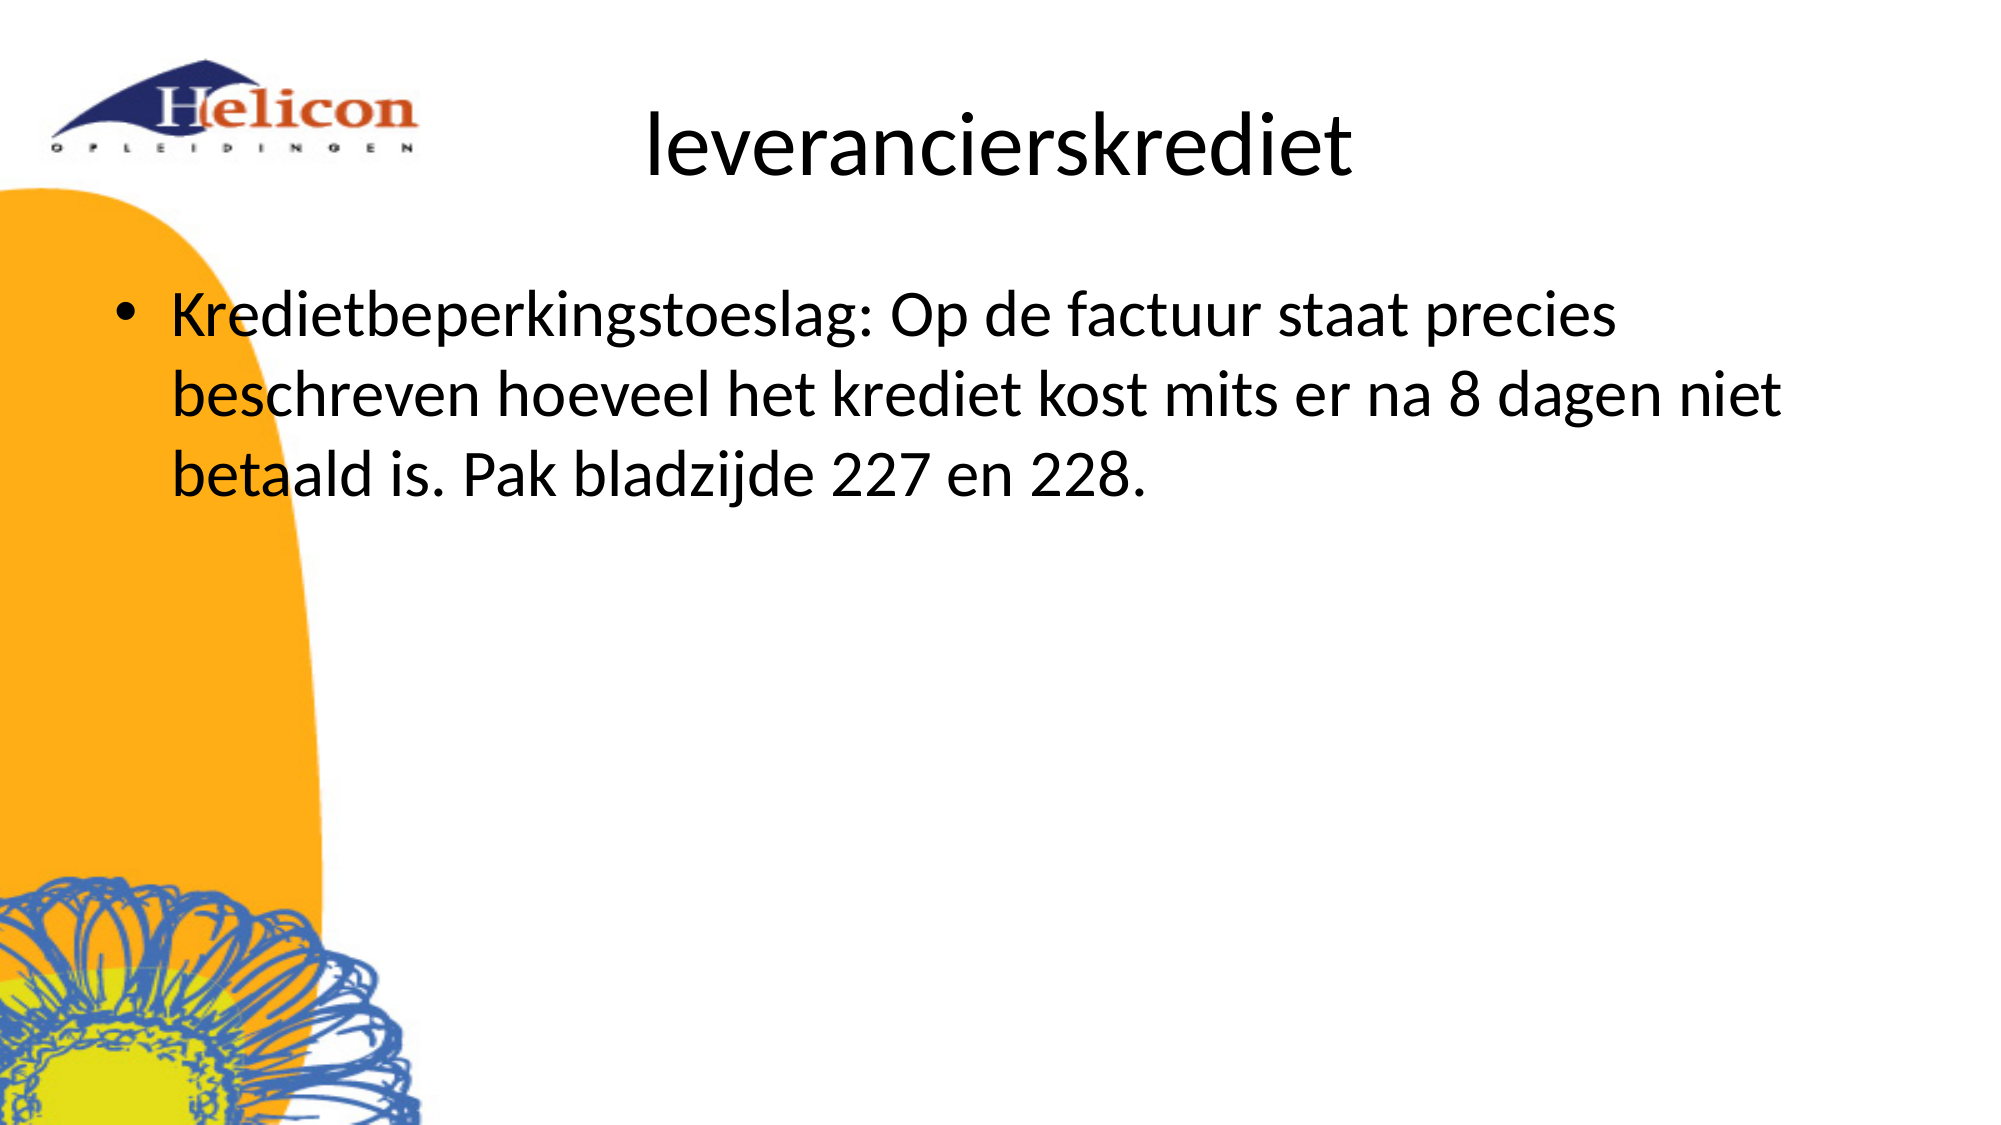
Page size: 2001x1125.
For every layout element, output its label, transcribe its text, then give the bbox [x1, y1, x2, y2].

picture [0, 0, 2001, 1125]
title leverancierskrediet [99, 45, 1900, 233]
list Kredietbeperkingstoeslag: Op de factuur staat precies beschreven hoeveel het krediet kost mits er na 8 dagen niet betaald is. Pak bladzijde 227 en 228. [99, 262, 1900, 1005]
